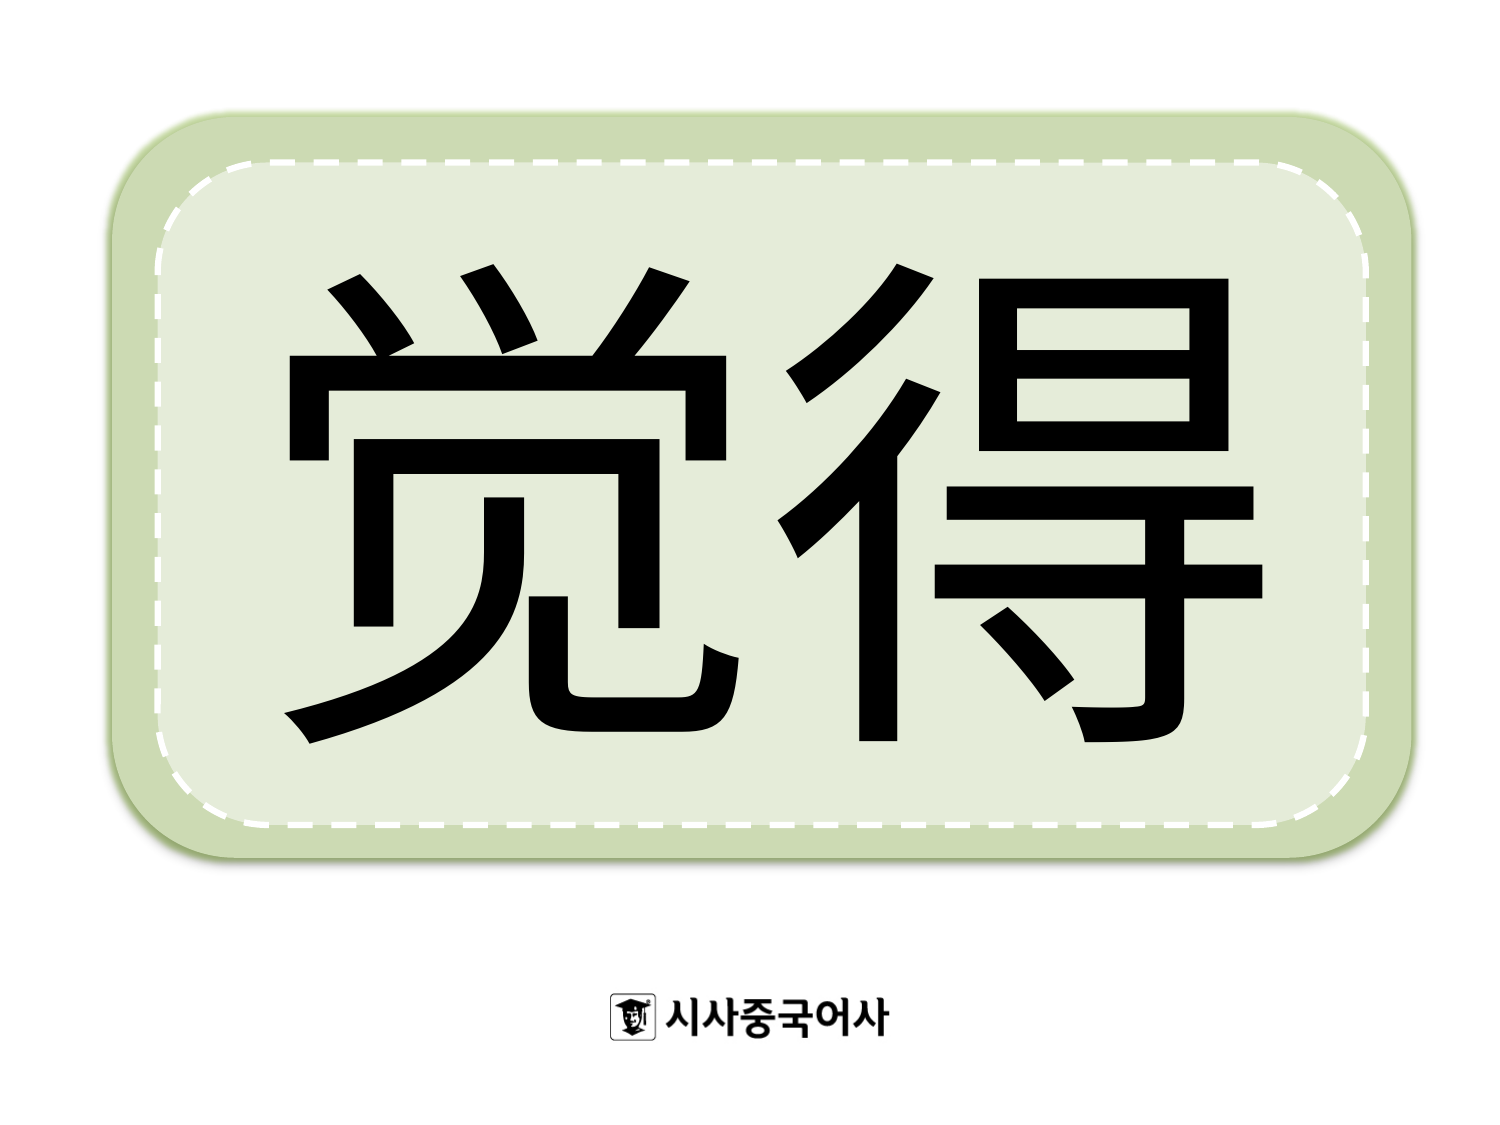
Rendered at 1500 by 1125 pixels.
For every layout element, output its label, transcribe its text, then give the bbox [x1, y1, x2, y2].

text_box 觉得 [162, 160, 1371, 824]
picture [602, 987, 898, 1047]
